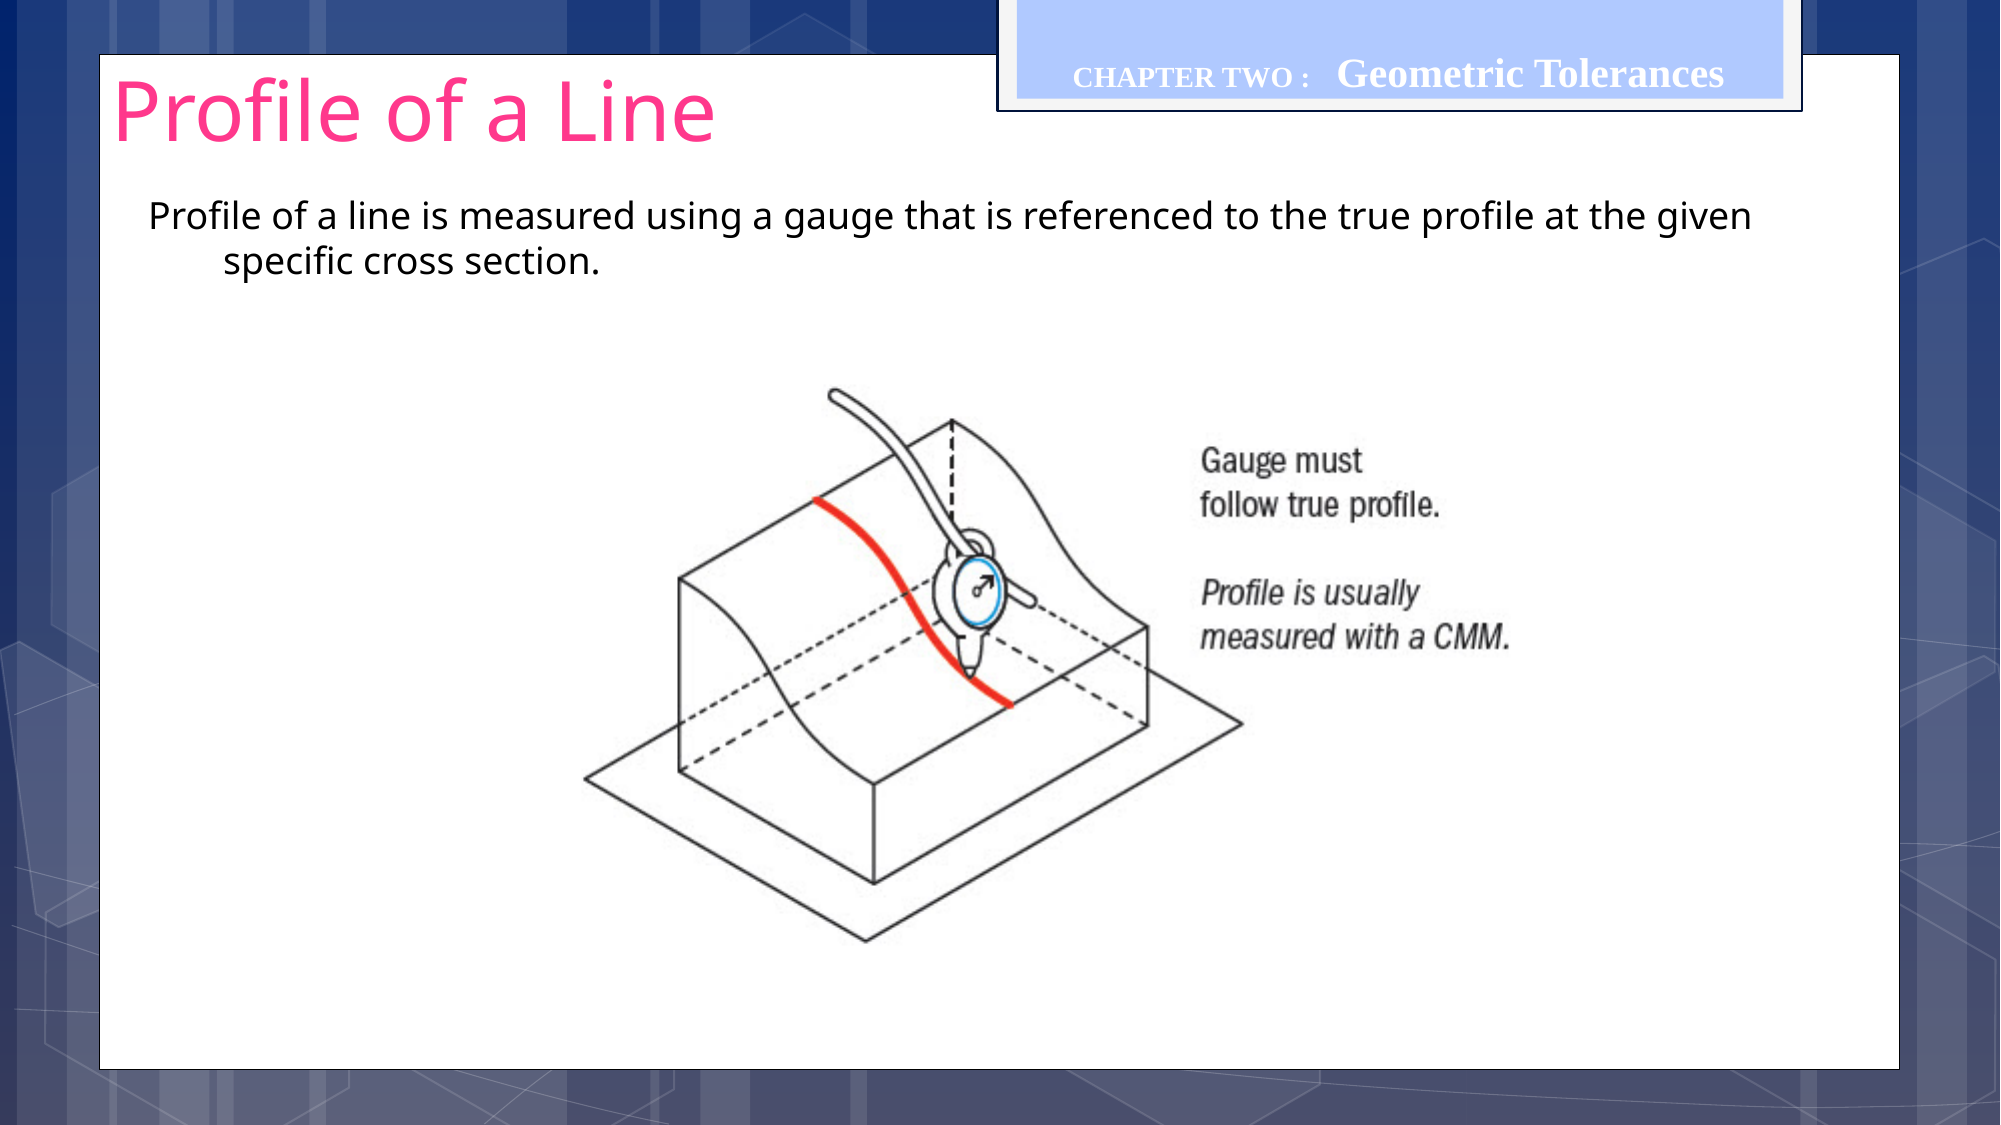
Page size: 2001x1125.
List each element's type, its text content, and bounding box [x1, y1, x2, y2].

text_box CHAPTER TWO : Geometric Tolerances [940, 0, 1858, 110]
text_box Profile of a line is measured using a gauge that is referenced to the true profile at the given specific cross section. [133, 184, 1869, 290]
title Profile of a Line [96, 0, 1634, 166]
picture [565, 337, 1573, 973]
